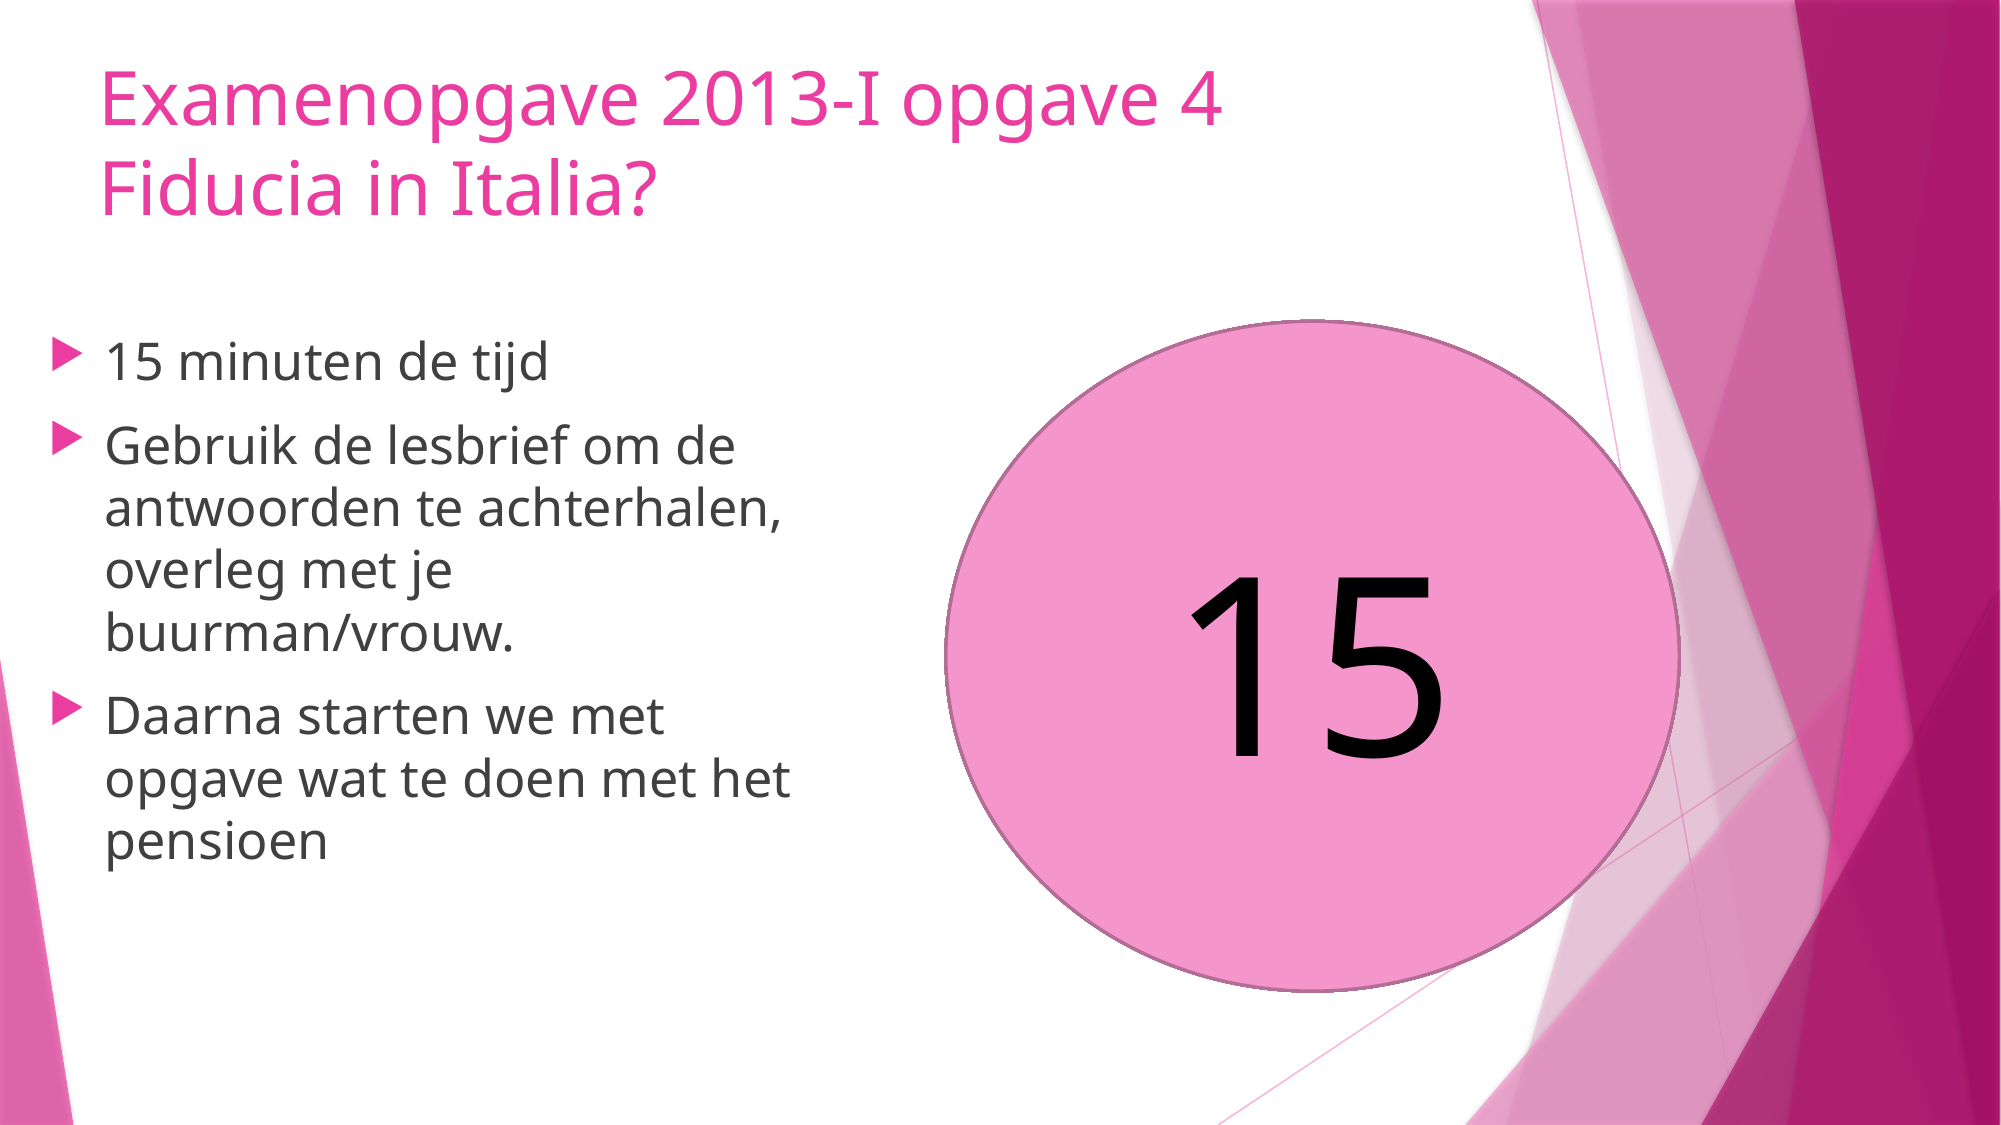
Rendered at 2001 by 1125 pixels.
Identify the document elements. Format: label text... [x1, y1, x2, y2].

list 15 minuten de tijd Gebruik de lesbrief om de antwoorden te achterhalen, overleg met je buurman/vrouw. Daarna starten we met opgave wat te doen met het pensioen [33, 321, 818, 1013]
title Examenopgave 2013-I opgave 4 Fiducia in Italia? [83, 42, 1494, 260]
text_box 15 [944, 319, 1681, 993]
